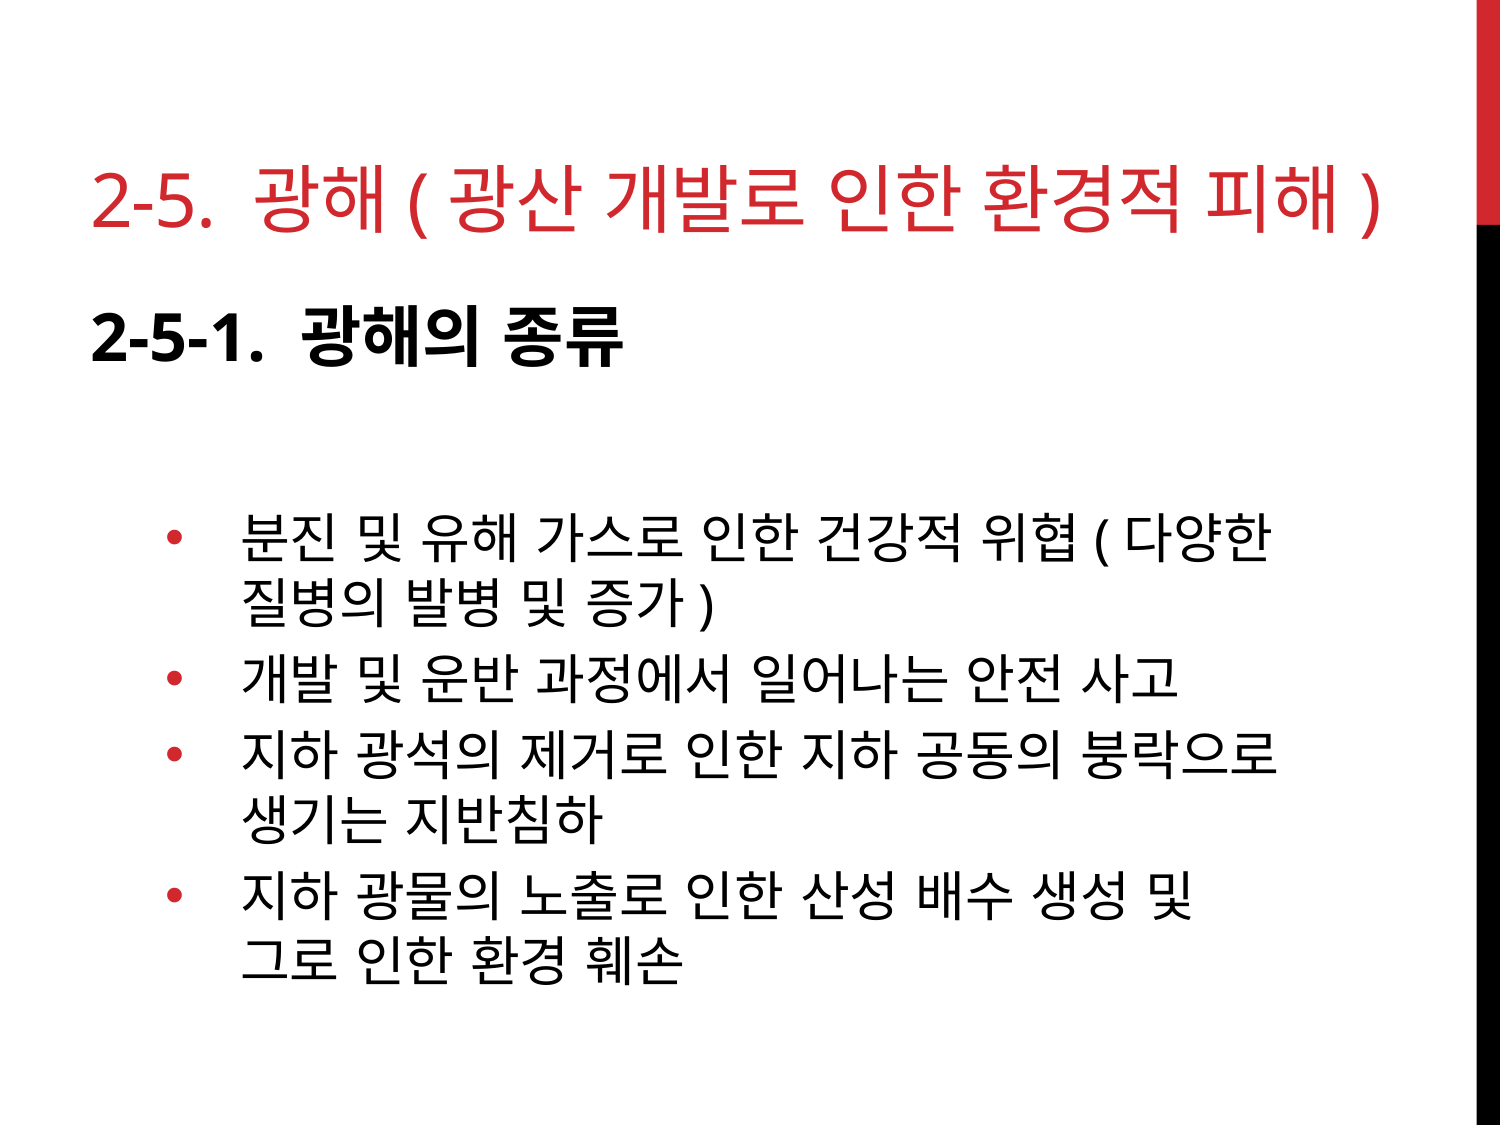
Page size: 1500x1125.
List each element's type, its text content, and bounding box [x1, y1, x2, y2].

title 2-5. 광해(광산 개발로 인한 환경적 피해) [75, 25, 1412, 250]
list 2-5-1. 광해의 종류 분진 및 유해 가스로 인한 건강적 위협(다양한 질병의 발병 및 증가) 개발 및 운반 과정에서 일어나는 안전 사고 지하 광석의 제거로 인한 지하 공동의 붕락으로 생기는 지반침하 지하 광물의 노출로 인한 산성 배수 생성 및 그로 인한 환경 훼손 [75, 287, 1325, 1005]
